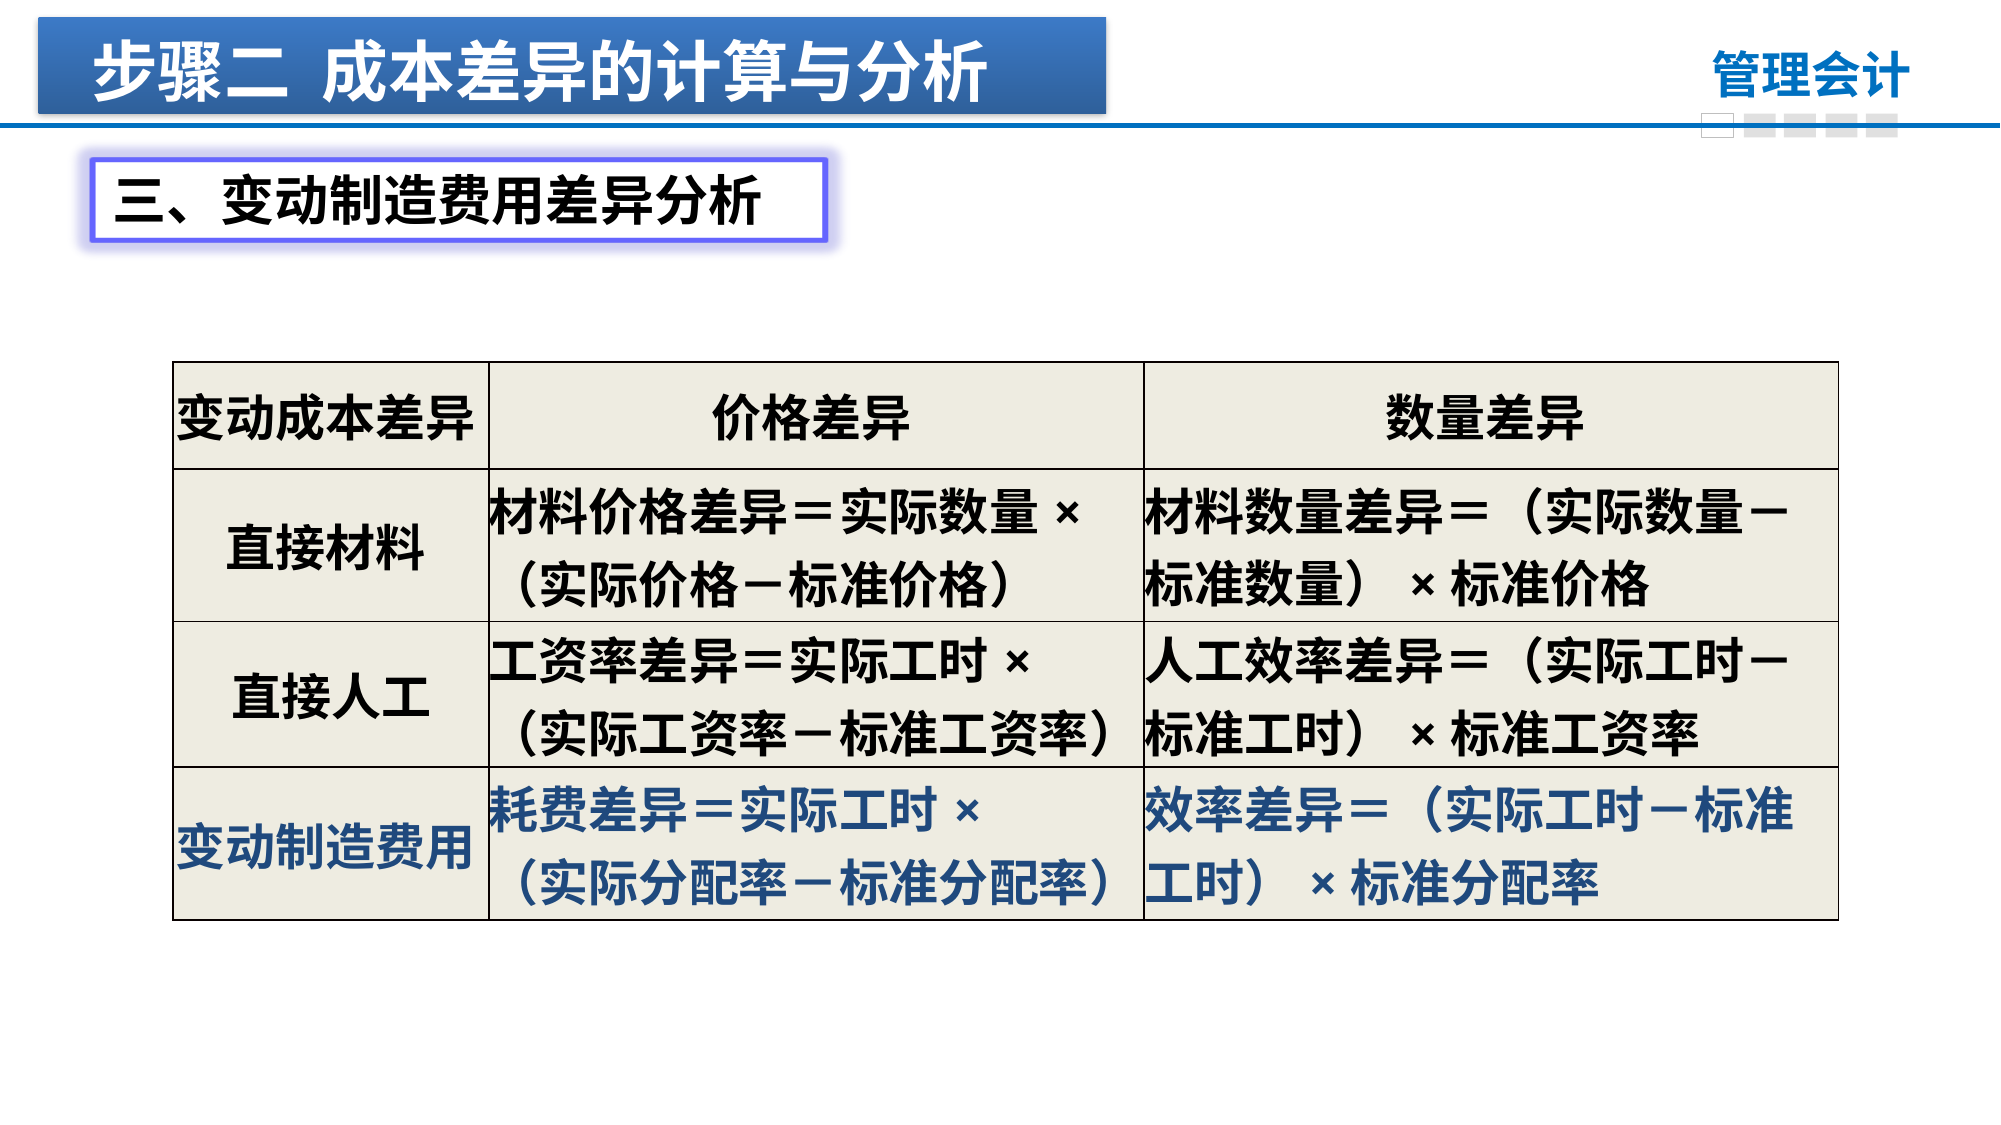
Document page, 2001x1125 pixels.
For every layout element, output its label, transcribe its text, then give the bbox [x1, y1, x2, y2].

table_cell 直接材料 [174, 470, 488, 621]
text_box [59, 132, 859, 268]
table_cell 材料数量差异＝（实际数量－标准数量）×标准价格 [1145, 470, 1838, 621]
table_cell 变动制造费用 [174, 768, 488, 919]
table_header 价格差异 [490, 363, 1143, 468]
table_cell 效率差异＝（实际工时－标准工时）×标准分配率 [1145, 768, 1838, 919]
table_cell 人工效率差异＝（实际工时－标准工时）×标准工资率 [1145, 622, 1838, 766]
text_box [38, 17, 1107, 119]
table_cell 直接人工 [174, 622, 488, 766]
table_header 变动成本差异 [174, 363, 488, 468]
table_cell 工资率差异＝实际工时× （实际工资率－标准工资率） [490, 622, 1143, 766]
table_cell 材料价格差异＝实际数量× （实际价格－标准价格） [490, 470, 1143, 621]
table_header 数量差异 [1145, 363, 1838, 468]
table_cell 耗费差异＝实际工时× （实际分配率－标准分配率） [490, 768, 1143, 919]
